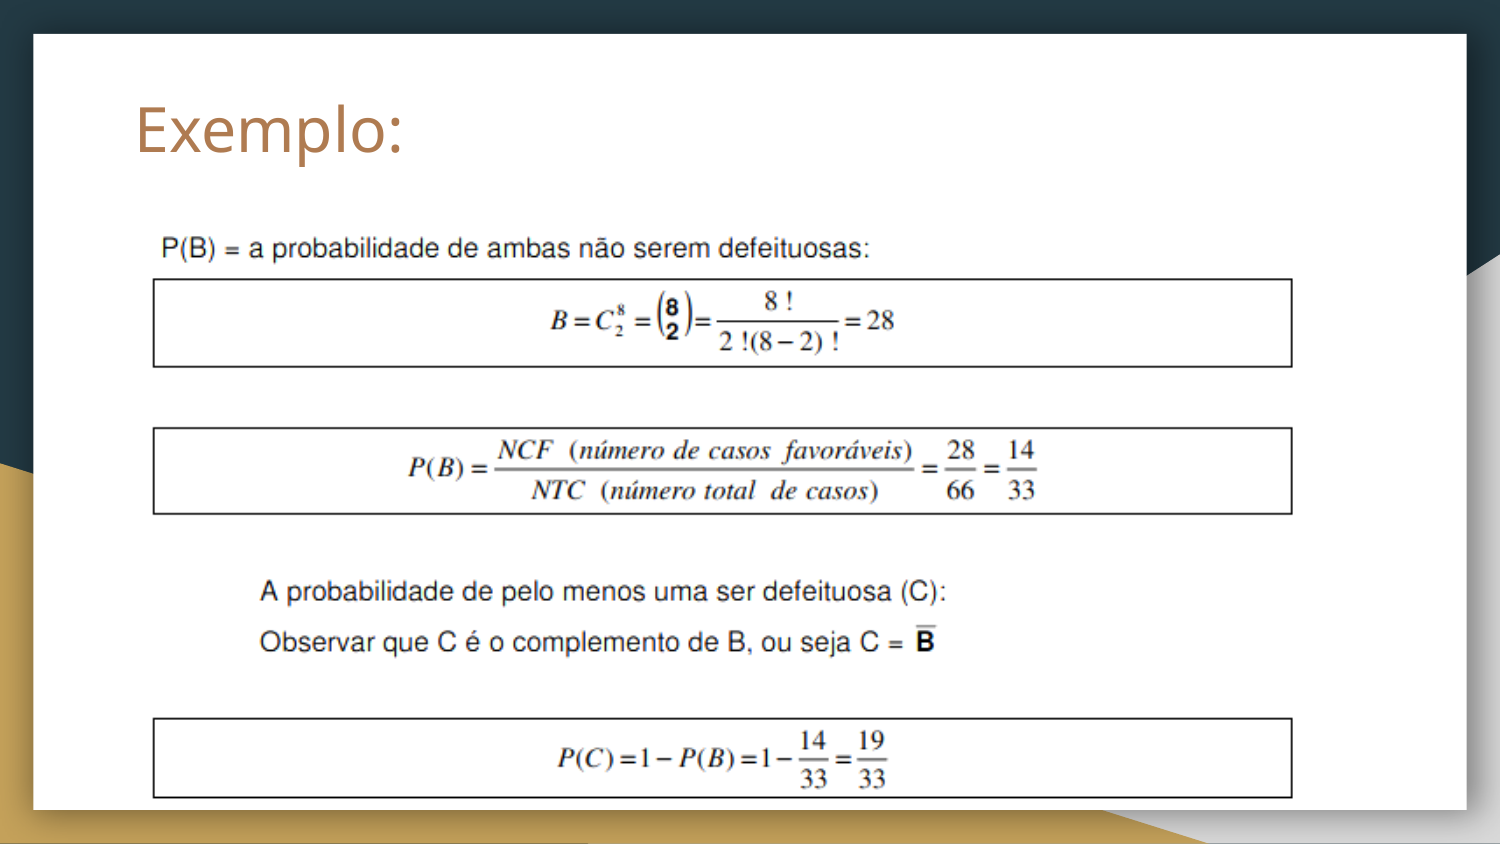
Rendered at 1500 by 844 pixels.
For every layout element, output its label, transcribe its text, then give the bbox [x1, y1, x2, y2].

title Exemplo: [119, 75, 1381, 179]
picture [148, 228, 1300, 805]
